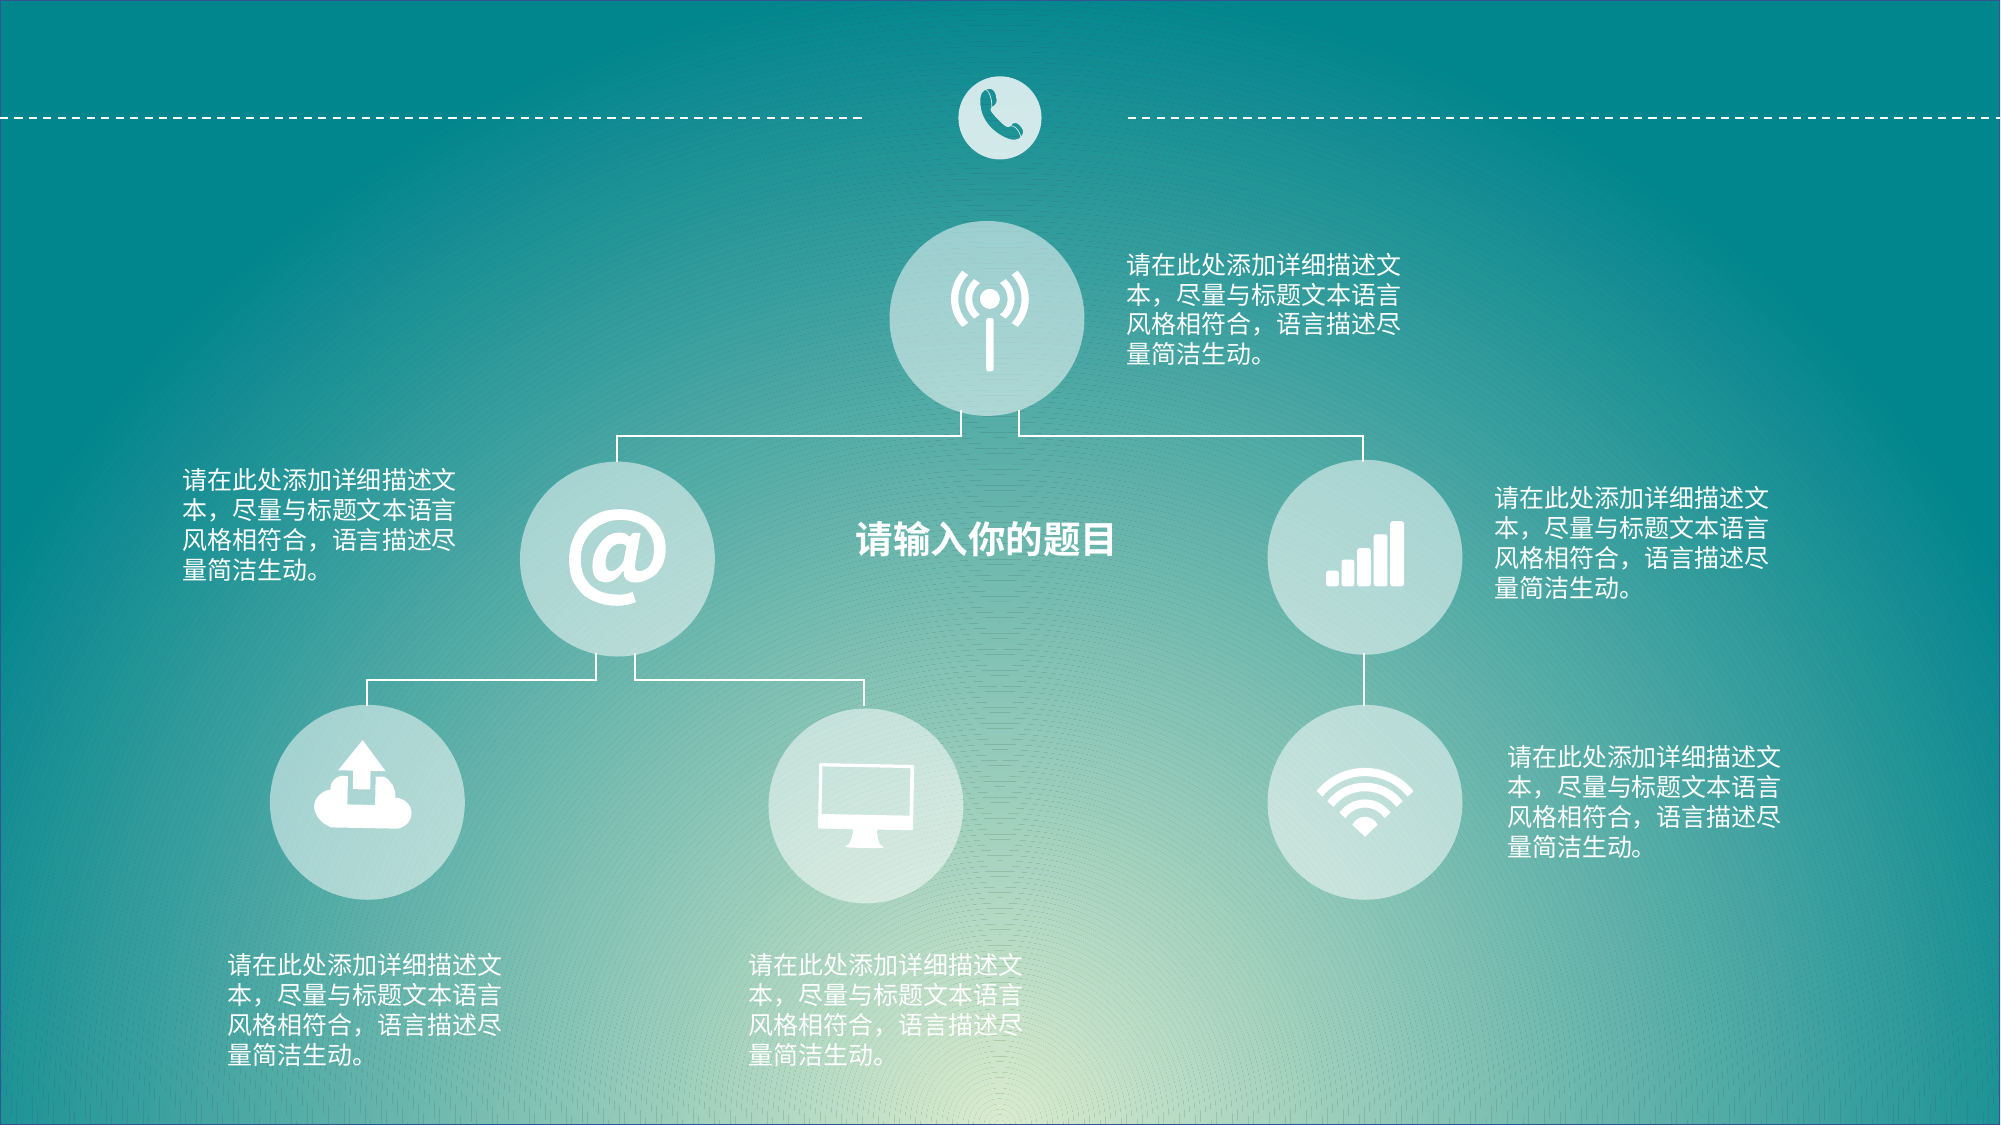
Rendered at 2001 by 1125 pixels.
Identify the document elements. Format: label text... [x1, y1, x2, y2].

text_box 请在此处添加详细描述文本，尽量与标题文本语言风格相符合，语言描述尽量简洁生动。 [167, 457, 479, 593]
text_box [889, 220, 1085, 416]
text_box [1267, 459, 1463, 655]
text_box [1018, 416, 1364, 459]
text_box [616, 416, 962, 461]
text_box 请输入你的题目 [840, 509, 1134, 569]
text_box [768, 708, 964, 904]
text_box [366, 657, 597, 704]
text_box 请在此处添加详细描述文本，尽量与标题文本语言风格相符合，语言描述尽量简洁生动。 [733, 941, 1046, 1077]
text_box 请在此处添加详细描述文本，尽量与标题文本语言风格相符合，语言描述尽量简洁生动。 [213, 941, 525, 1077]
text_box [269, 704, 465, 900]
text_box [1267, 704, 1463, 900]
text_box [519, 461, 715, 657]
text_box [957, 75, 1043, 161]
text_box [634, 657, 865, 706]
text_box 请在此处添加详细描述文本，尽量与标题文本语言风格相符合，语言描述尽量简洁生动。 [1479, 475, 1791, 610]
text_box 请在此处添加详细描述文本，尽量与标题文本语言风格相符合，语言描述尽量简洁生动。 [1492, 734, 1804, 869]
text_box 请在此处添加详细描述文本，尽量与标题文本语言风格相符合，语言描述尽量简洁生动。 [1111, 241, 1424, 377]
